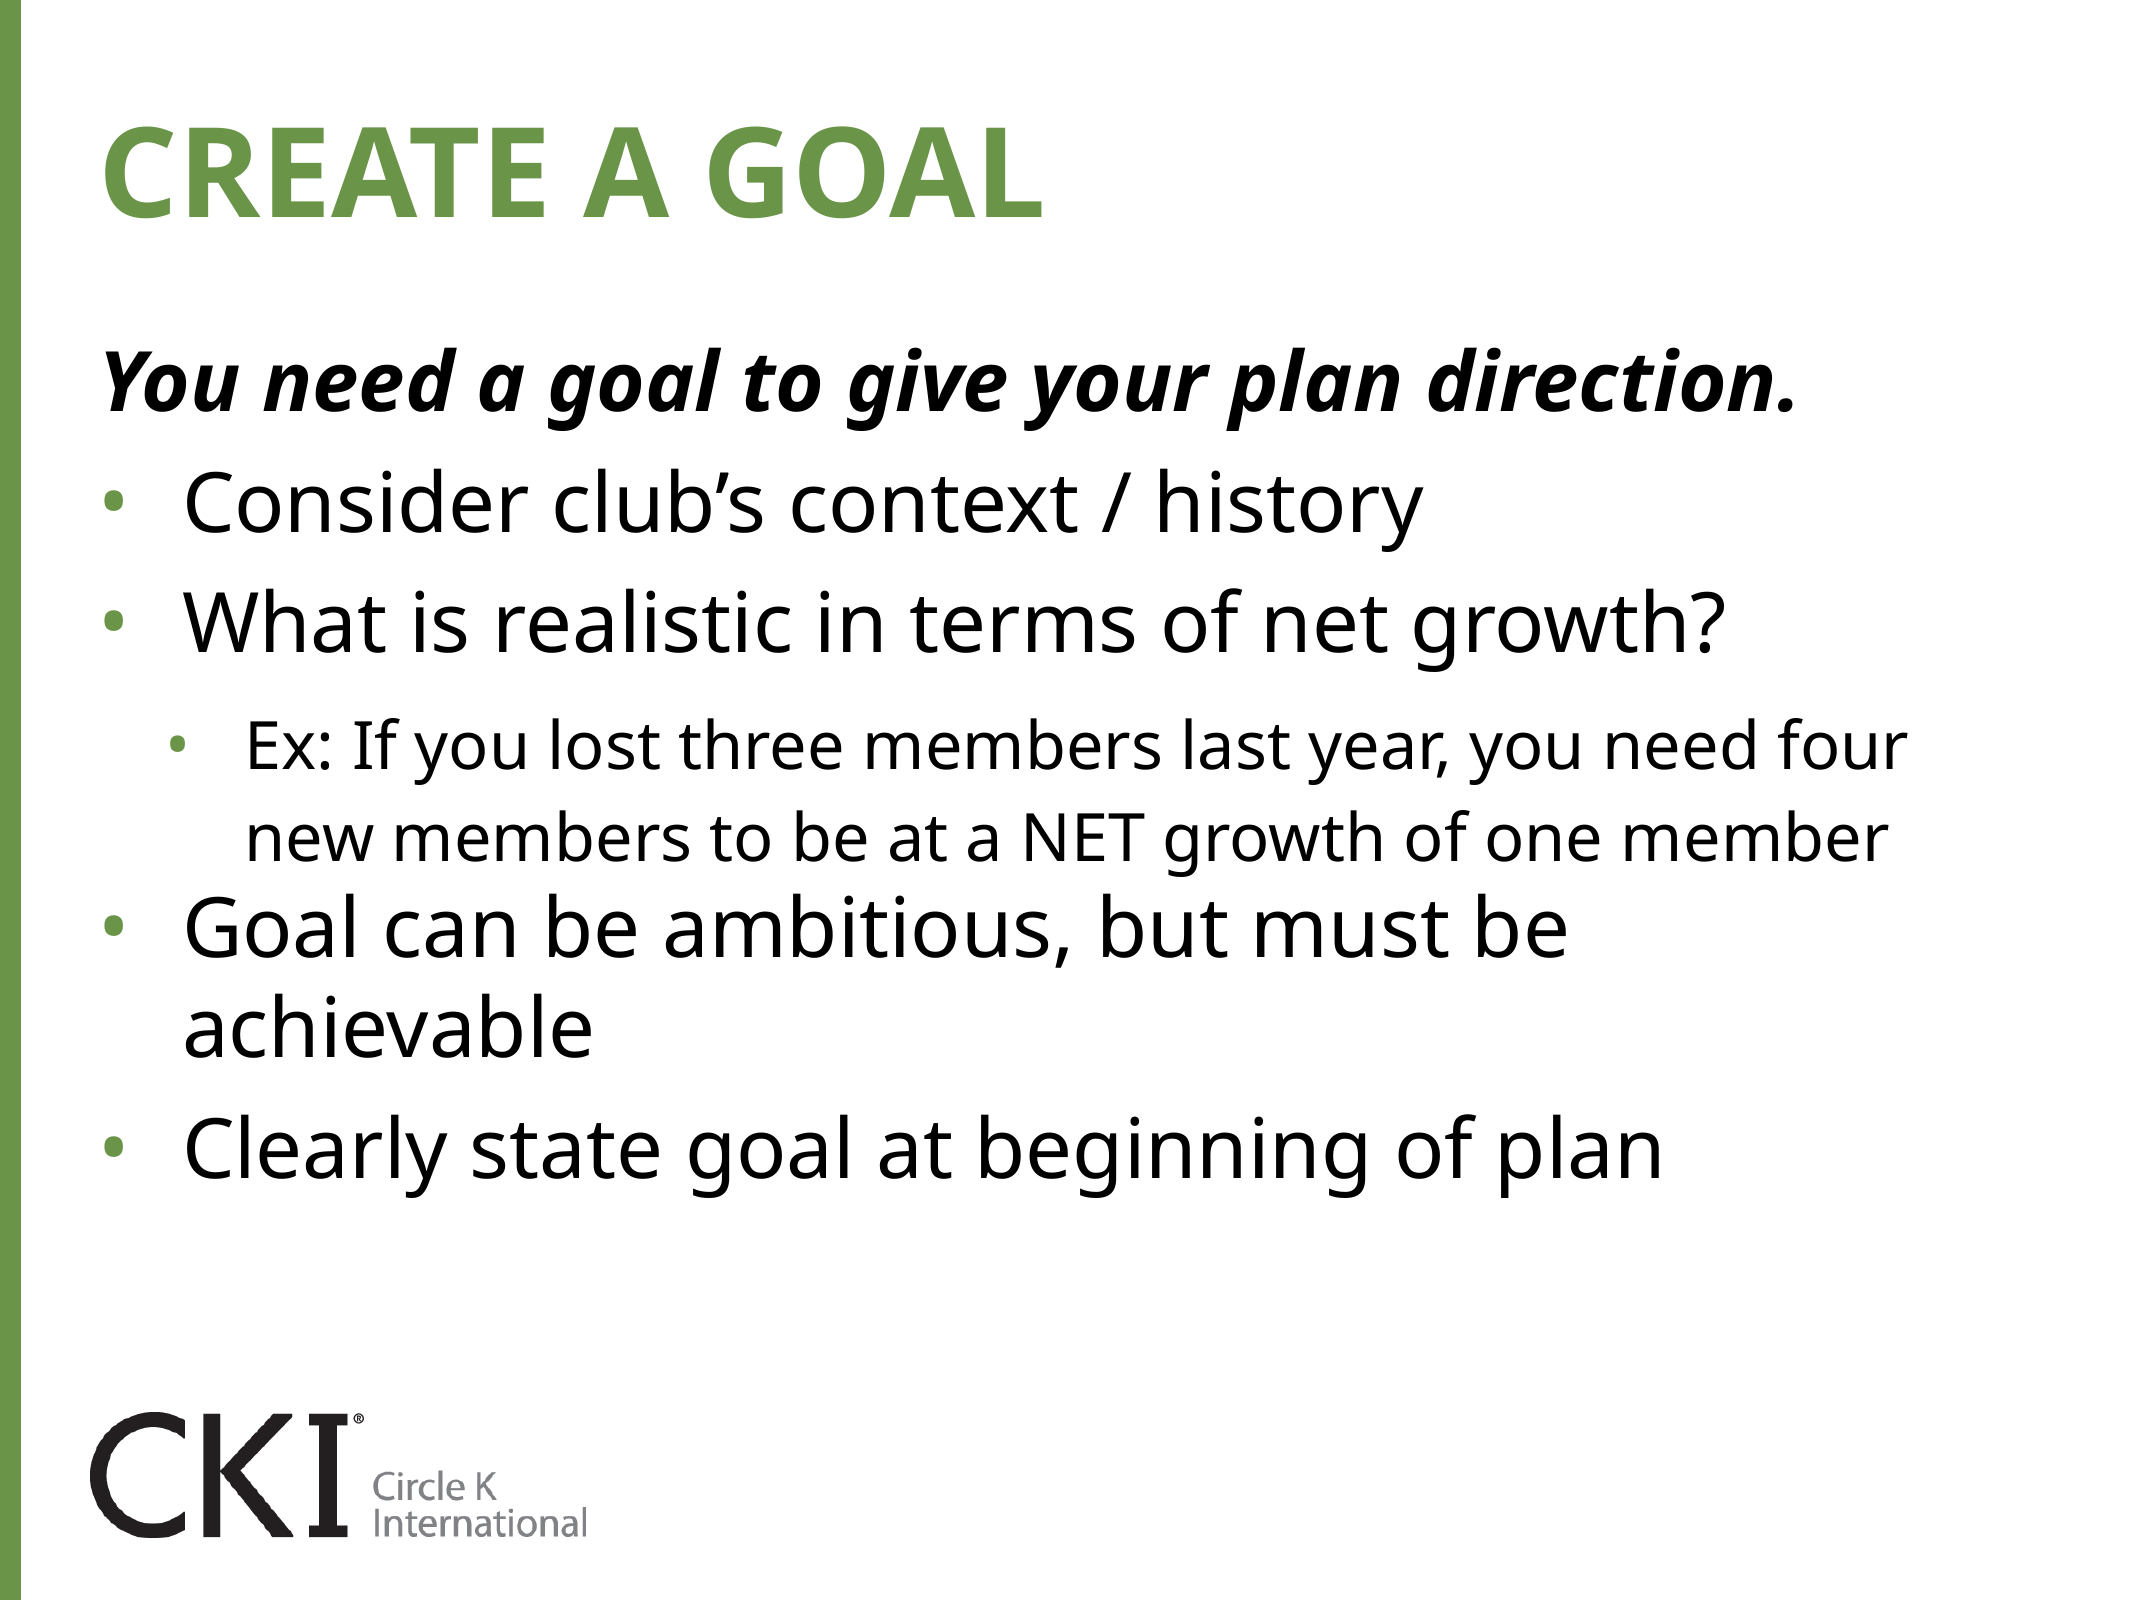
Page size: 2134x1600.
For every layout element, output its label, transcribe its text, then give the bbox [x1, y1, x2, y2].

picture [90, 1412, 586, 1538]
list CREATE A GOAL [90, 37, 1960, 298]
list You need a goal to give your plan direction. Consider club’s context / history What is realistic in terms of net growth? Ex: If you lost three members last year, you need four new members to be at a NET growth of one member Goal can be ambitious, but must be achievable Clearly state goal at beginning of plan [90, 319, 2002, 1281]
